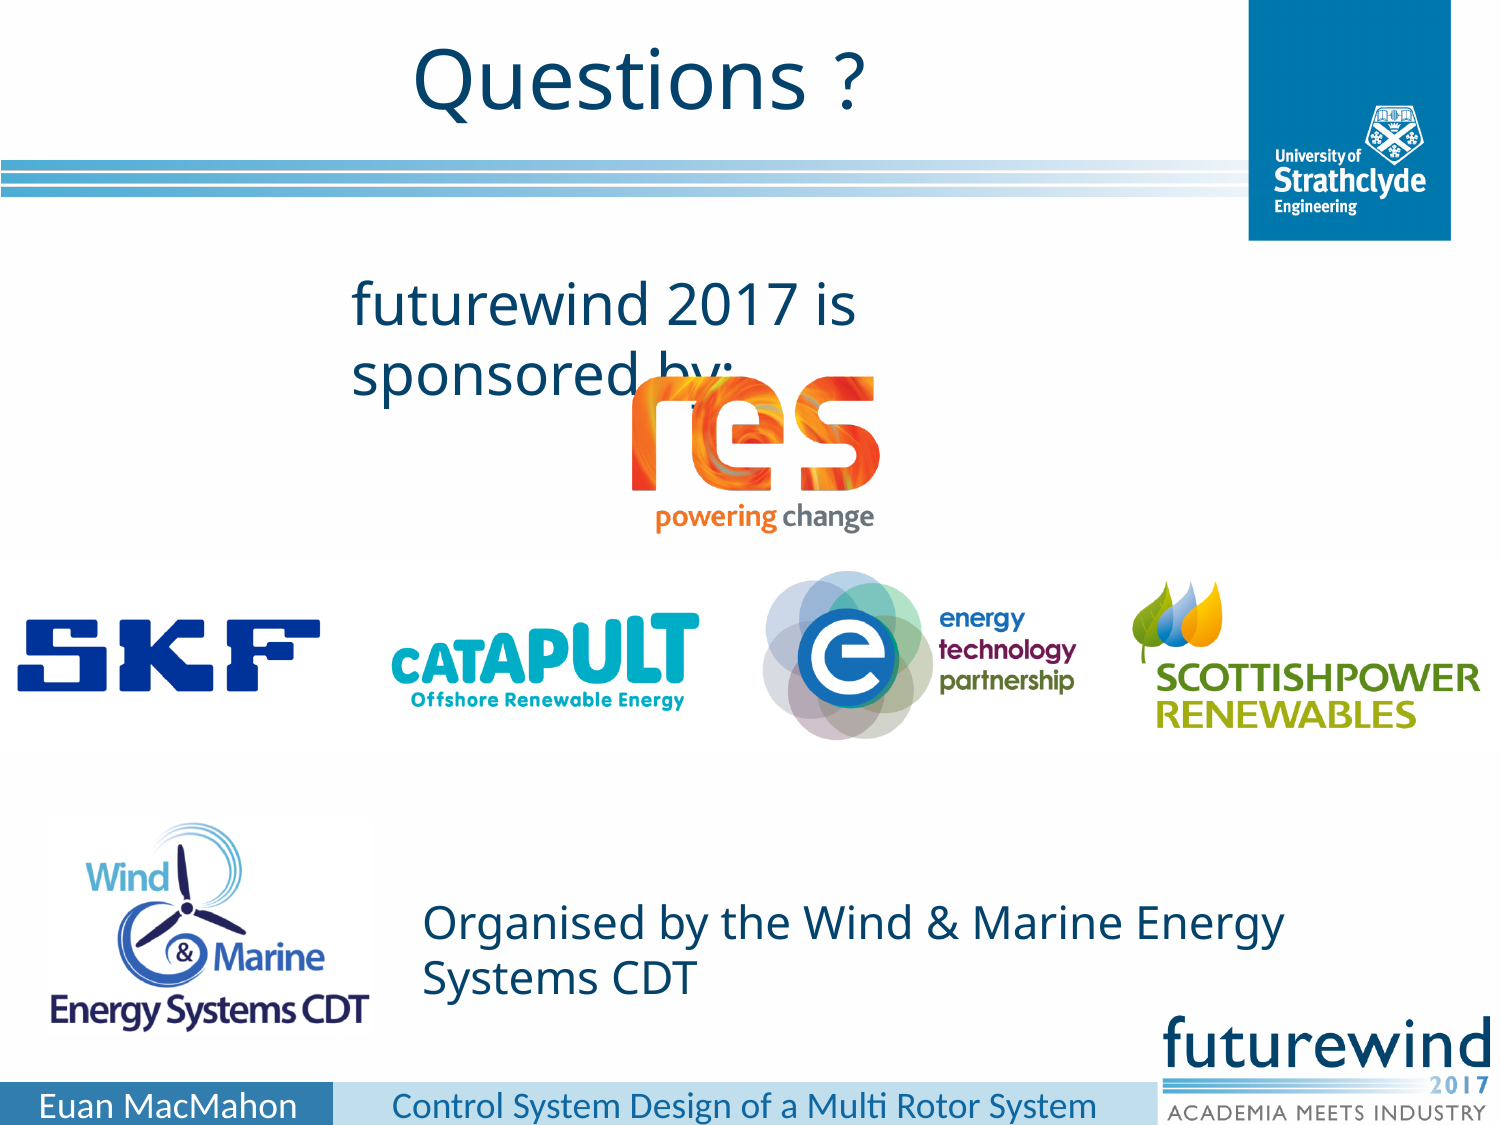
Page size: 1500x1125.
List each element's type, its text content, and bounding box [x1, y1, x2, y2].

picture [1287, 153, 1293, 161]
picture [1275, 167, 1291, 191]
picture [1296, 150, 1300, 161]
picture [1293, 171, 1302, 191]
picture [1341, 204, 1346, 212]
picture [1308, 153, 1319, 161]
picture [1371, 106, 1417, 154]
picture [1349, 149, 1360, 161]
picture [1329, 171, 1338, 191]
picture [1357, 174, 1368, 191]
picture [1341, 169, 1354, 191]
picture [1293, 204, 1299, 213]
picture [1306, 203, 1334, 212]
picture [1407, 133, 1417, 144]
picture [1379, 174, 1393, 199]
picture [1277, 150, 1284, 161]
picture [1390, 146, 1400, 157]
picture [1276, 200, 1286, 212]
picture [0, 0, 1500, 1125]
picture [1412, 174, 1425, 191]
picture [1329, 150, 1339, 161]
text_box Organised by the Wind & Marine Energy Systems CDT [407, 886, 1483, 1005]
picture [1395, 169, 1408, 191]
picture [1304, 174, 1313, 191]
picture [1349, 205, 1356, 215]
text_box futurewind 2017 is sponsored by: [336, 259, 1164, 378]
picture [1371, 132, 1382, 140]
picture [1371, 169, 1377, 191]
picture [1314, 174, 1327, 191]
text_box Questions ? [369, 19, 912, 138]
